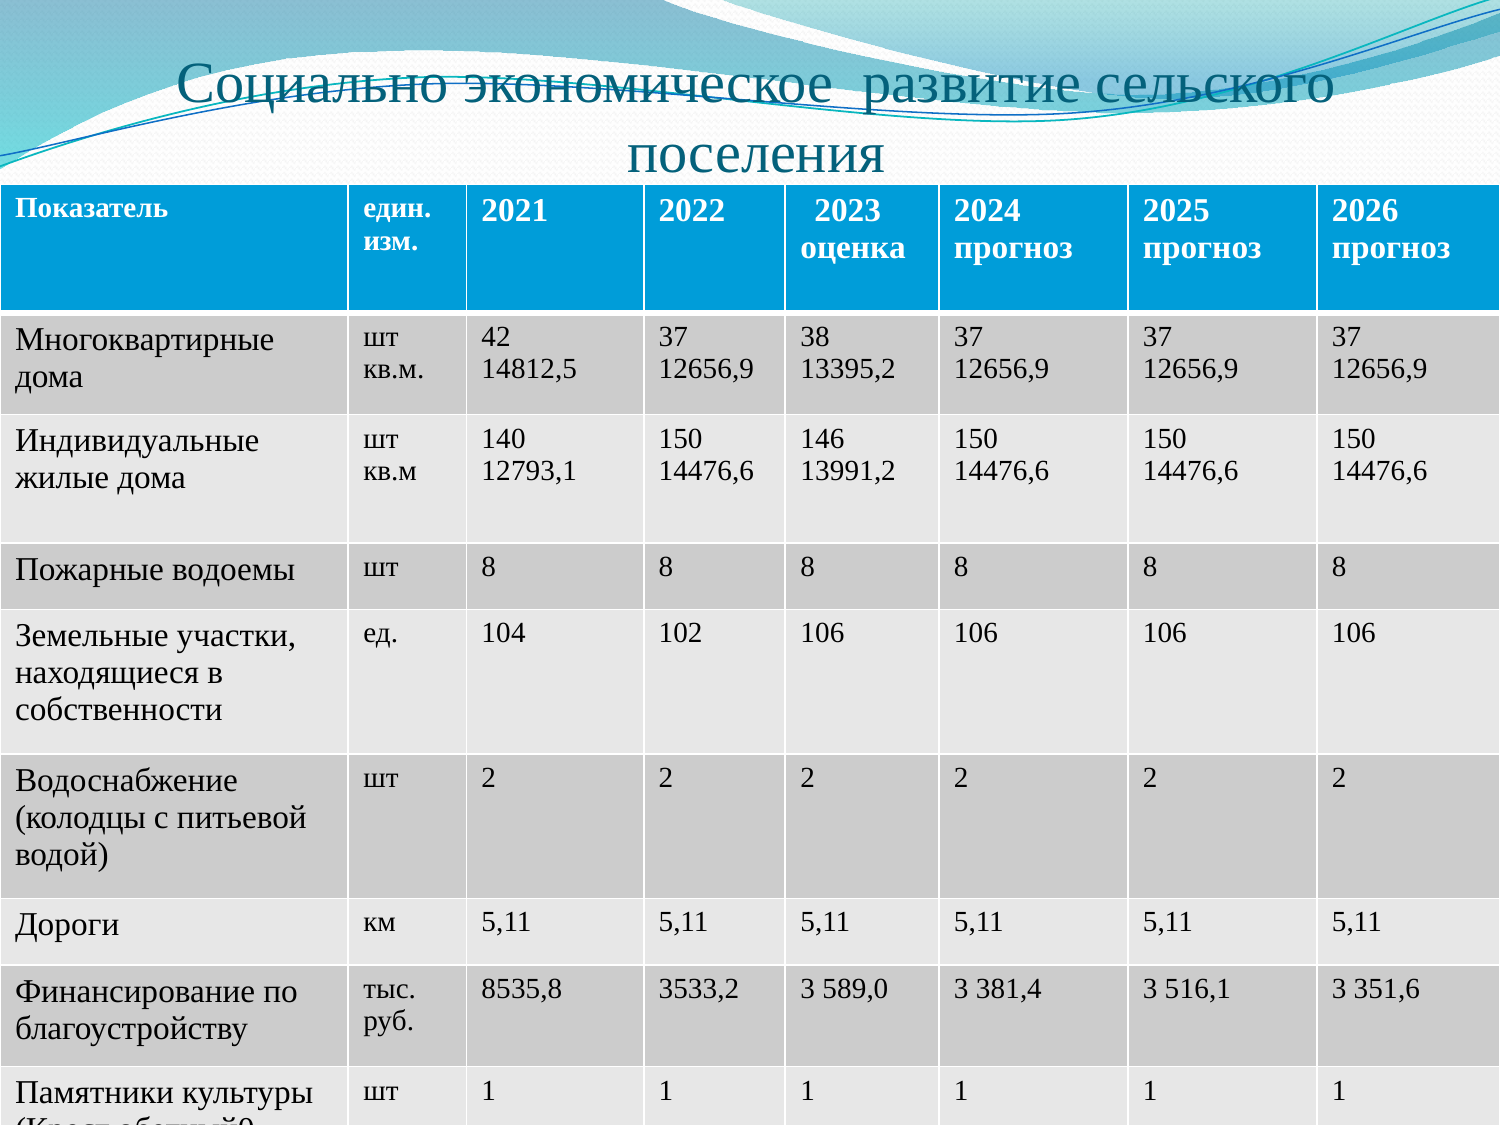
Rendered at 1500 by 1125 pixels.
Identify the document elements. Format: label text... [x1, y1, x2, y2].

table_cell 1 [786, 1067, 938, 1125]
table_cell Земельные участки, находящиеся в собственности [1, 610, 347, 753]
table_cell 1 [645, 1067, 784, 1125]
table_cell шт [349, 755, 466, 898]
table_cell Дороги [1, 899, 347, 964]
table_cell 3 381,4 [940, 966, 1127, 1066]
table_cell км [349, 899, 466, 964]
table_header 2021 [467, 185, 643, 310]
table_cell 106 [1318, 610, 1499, 753]
table_cell 106 [940, 610, 1127, 753]
table_cell 37 12656,9 [645, 316, 784, 414]
table_cell Индивидуальные жилые дома [1, 415, 347, 542]
table_cell 106 [786, 610, 938, 753]
table_cell 2 [1129, 755, 1316, 898]
table_cell 140 12793,1 [467, 415, 643, 542]
table_cell 106 [1129, 610, 1316, 753]
table_cell 3 516,1 [1129, 966, 1316, 1066]
table_cell 8535,8 [467, 966, 643, 1066]
table_cell 5,11 [467, 899, 643, 964]
table_cell 8 [645, 544, 784, 609]
table_cell 1 [1318, 1067, 1499, 1125]
title Социально экономическое развитие сельского поселения [75, 30, 1438, 185]
table_cell 1 [467, 1067, 643, 1125]
table_cell 38 13395,2 [786, 316, 938, 414]
table_cell 5,11 [1318, 899, 1499, 964]
table_cell 146 13991,2 [786, 415, 938, 542]
table_cell 37 12656,9 [940, 316, 1127, 414]
table_cell 5,11 [645, 899, 784, 964]
table_cell 150 14476,6 [1129, 415, 1316, 542]
table_cell 3 351,6 [1318, 966, 1499, 1066]
table_cell 8 [786, 544, 938, 609]
table_cell 2 [940, 755, 1127, 898]
table_cell 5,11 [940, 899, 1127, 964]
table_cell 3533,2 [645, 966, 784, 1066]
table_cell Пожарные водоемы [1, 544, 347, 609]
table_cell 5,11 [786, 899, 938, 964]
table_header 2025 прогноз [1129, 185, 1316, 310]
table_cell 2 [1318, 755, 1499, 898]
table_cell 8 [1318, 544, 1499, 609]
table_cell 1 [940, 1067, 1127, 1125]
table_header един. изм. [349, 185, 466, 310]
table_cell шт кв.м. [349, 316, 466, 414]
table_cell ед. [349, 610, 466, 753]
table_cell 150 14476,6 [1318, 415, 1499, 542]
table_header Показатель [1, 185, 347, 310]
table_header 2026 прогноз [1318, 185, 1499, 310]
table_cell 2 [645, 755, 784, 898]
table_cell Памятники культуры (Крест обетный0 [1, 1067, 347, 1125]
table_header 2022 [645, 185, 784, 310]
table_cell тыс. руб. [349, 966, 466, 1066]
table_cell шт [349, 1067, 466, 1125]
table_cell 8 [467, 544, 643, 609]
table_cell Многоквартирные дома [1, 316, 347, 414]
table_cell 150 14476,6 [645, 415, 784, 542]
table_cell 2 [467, 755, 643, 898]
table_header 2024 прогноз [940, 185, 1127, 310]
table_cell шт кв.м [349, 415, 466, 542]
table_cell 3 589,0 [786, 966, 938, 1066]
table_cell 104 [467, 610, 643, 753]
table_cell 8 [940, 544, 1127, 609]
table_cell 102 [645, 610, 784, 753]
table_cell 42 14812,5 [467, 316, 643, 414]
table_cell 8 [1129, 544, 1316, 609]
table_cell 2 [786, 755, 938, 898]
table_cell Финансирование по благоустройству [1, 966, 347, 1066]
table_cell 5,11 [1129, 899, 1316, 964]
table_cell 37 12656,9 [1318, 316, 1499, 414]
table_header 2023 оценка [786, 185, 938, 310]
table_cell 1 [1129, 1067, 1316, 1125]
table_cell шт [349, 544, 466, 609]
table_cell Водоснабжение (колодцы с питьевой водой) [1, 755, 347, 898]
table_cell 150 14476,6 [940, 415, 1127, 542]
table_cell 37 12656,9 [1129, 316, 1316, 414]
